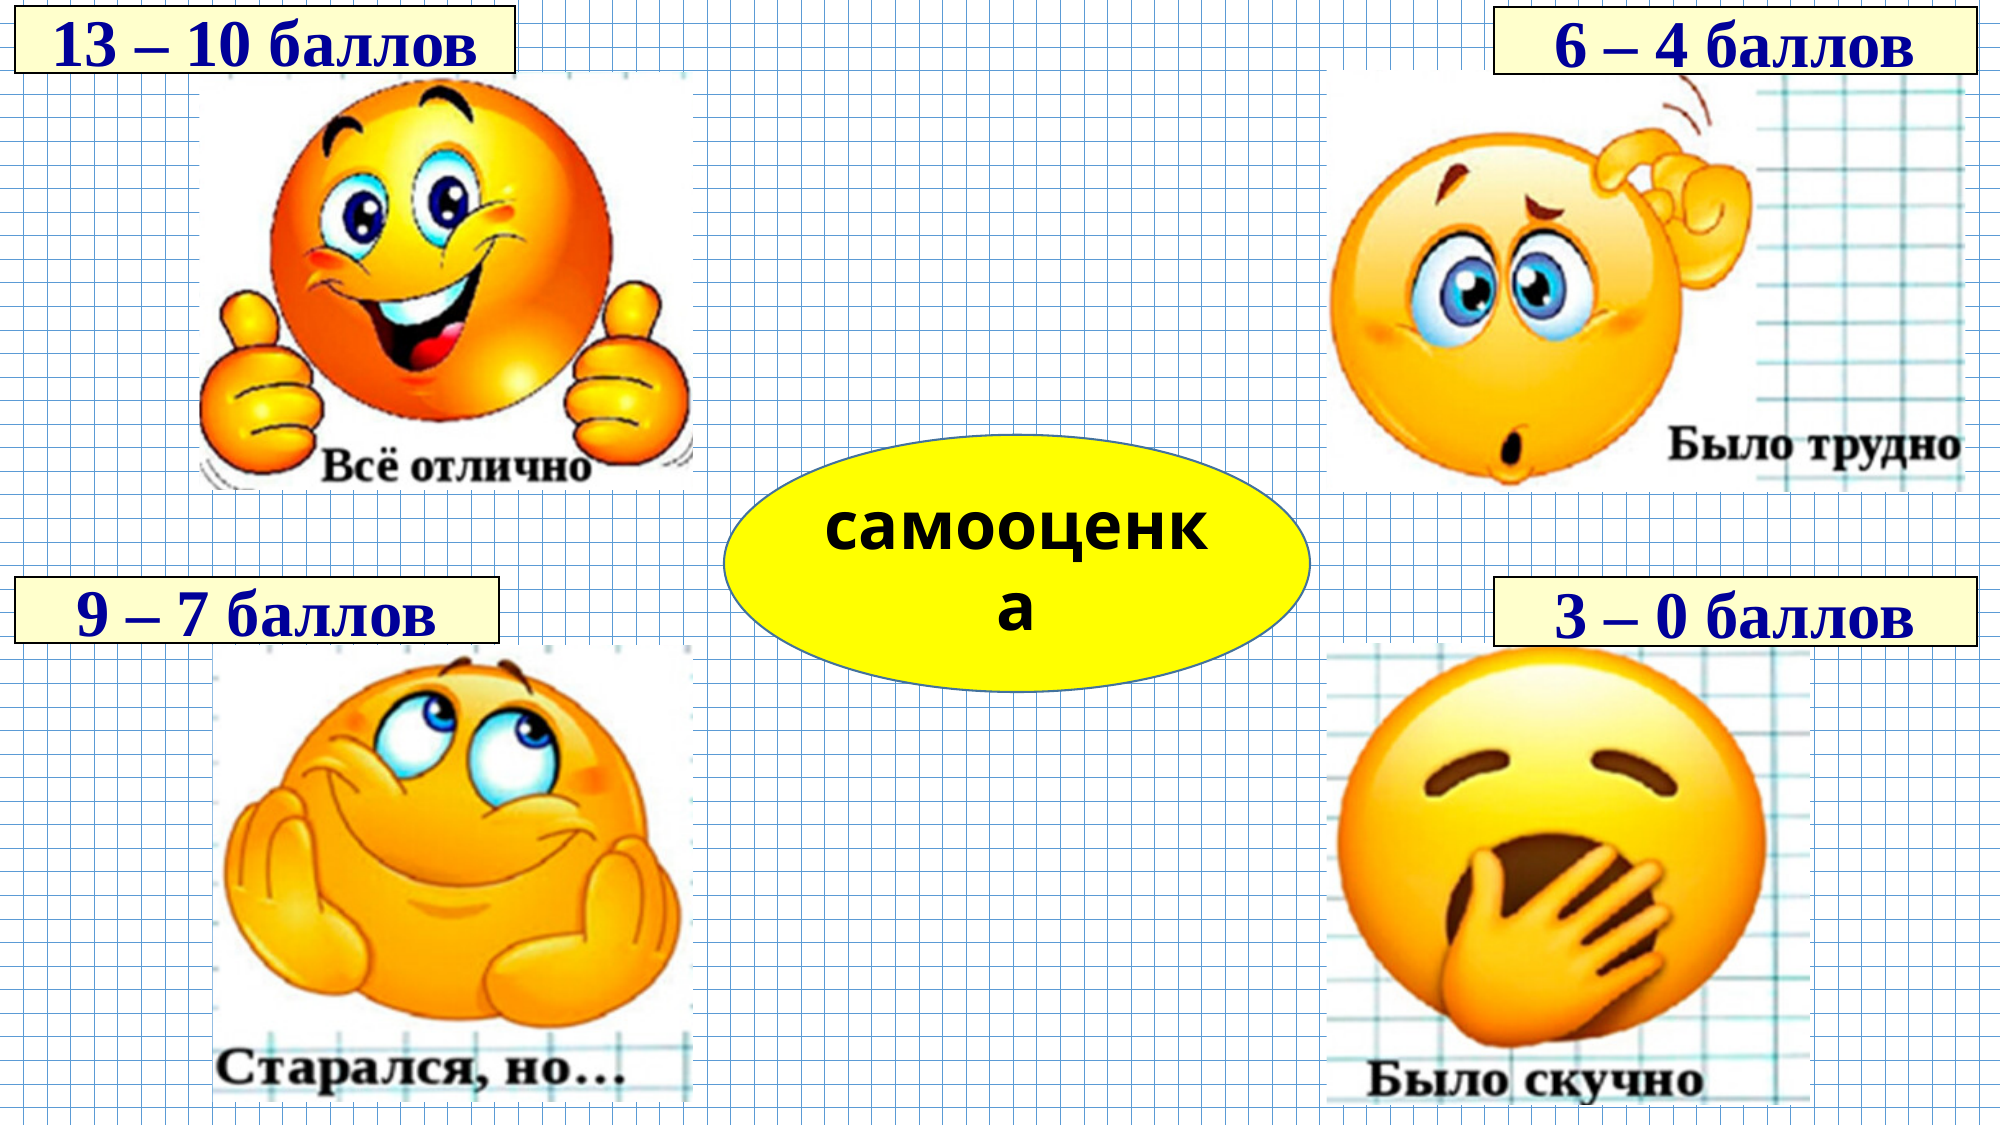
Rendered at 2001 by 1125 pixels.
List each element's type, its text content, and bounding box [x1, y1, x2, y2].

text_box 9 – 7 баллов [14, 576, 500, 644]
text_box 13 – 10 баллов [14, 5, 516, 74]
text_box 3 – 0 баллов [1493, 576, 1978, 647]
picture [1326, 643, 1810, 1105]
picture [212, 645, 693, 1102]
picture [1326, 70, 1966, 492]
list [199, 72, 693, 490]
text_box 6 – 4 баллов [1493, 6, 1978, 75]
text_box самооценка [722, 433, 1312, 694]
